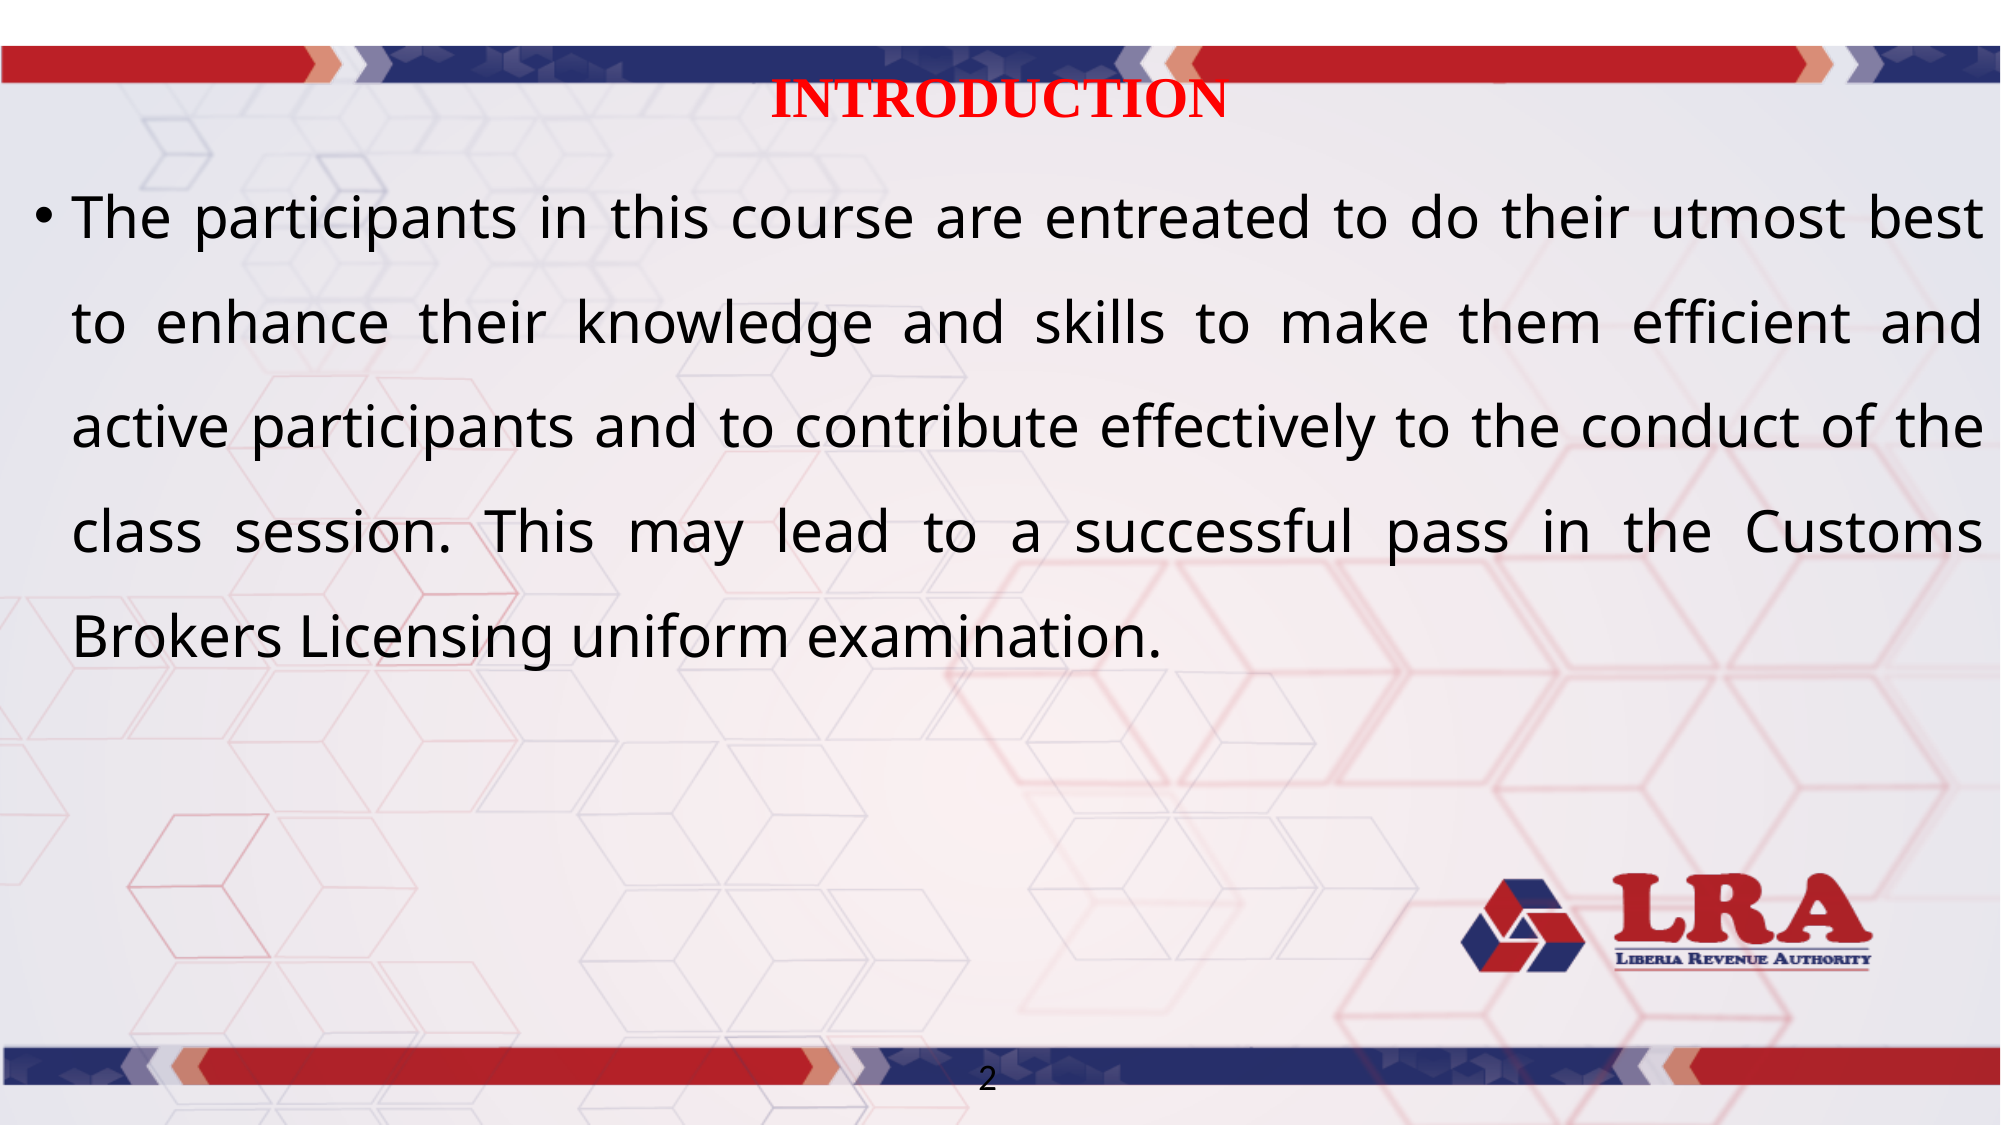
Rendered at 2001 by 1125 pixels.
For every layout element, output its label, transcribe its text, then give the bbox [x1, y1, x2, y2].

picture [0, 0, 2001, 1125]
list The participants in this course are entreated to do their utmost best to enhance their knowledge and skills to make them efficient and active participants and to contribute effectively to the conduct of the class session. This may lead to a successful pass in the Customs Brokers Licensing uniform examination. [19, 137, 2000, 1000]
title INTRODUCTION [137, 59, 1863, 137]
text_box 2 [963, 1045, 1044, 1106]
